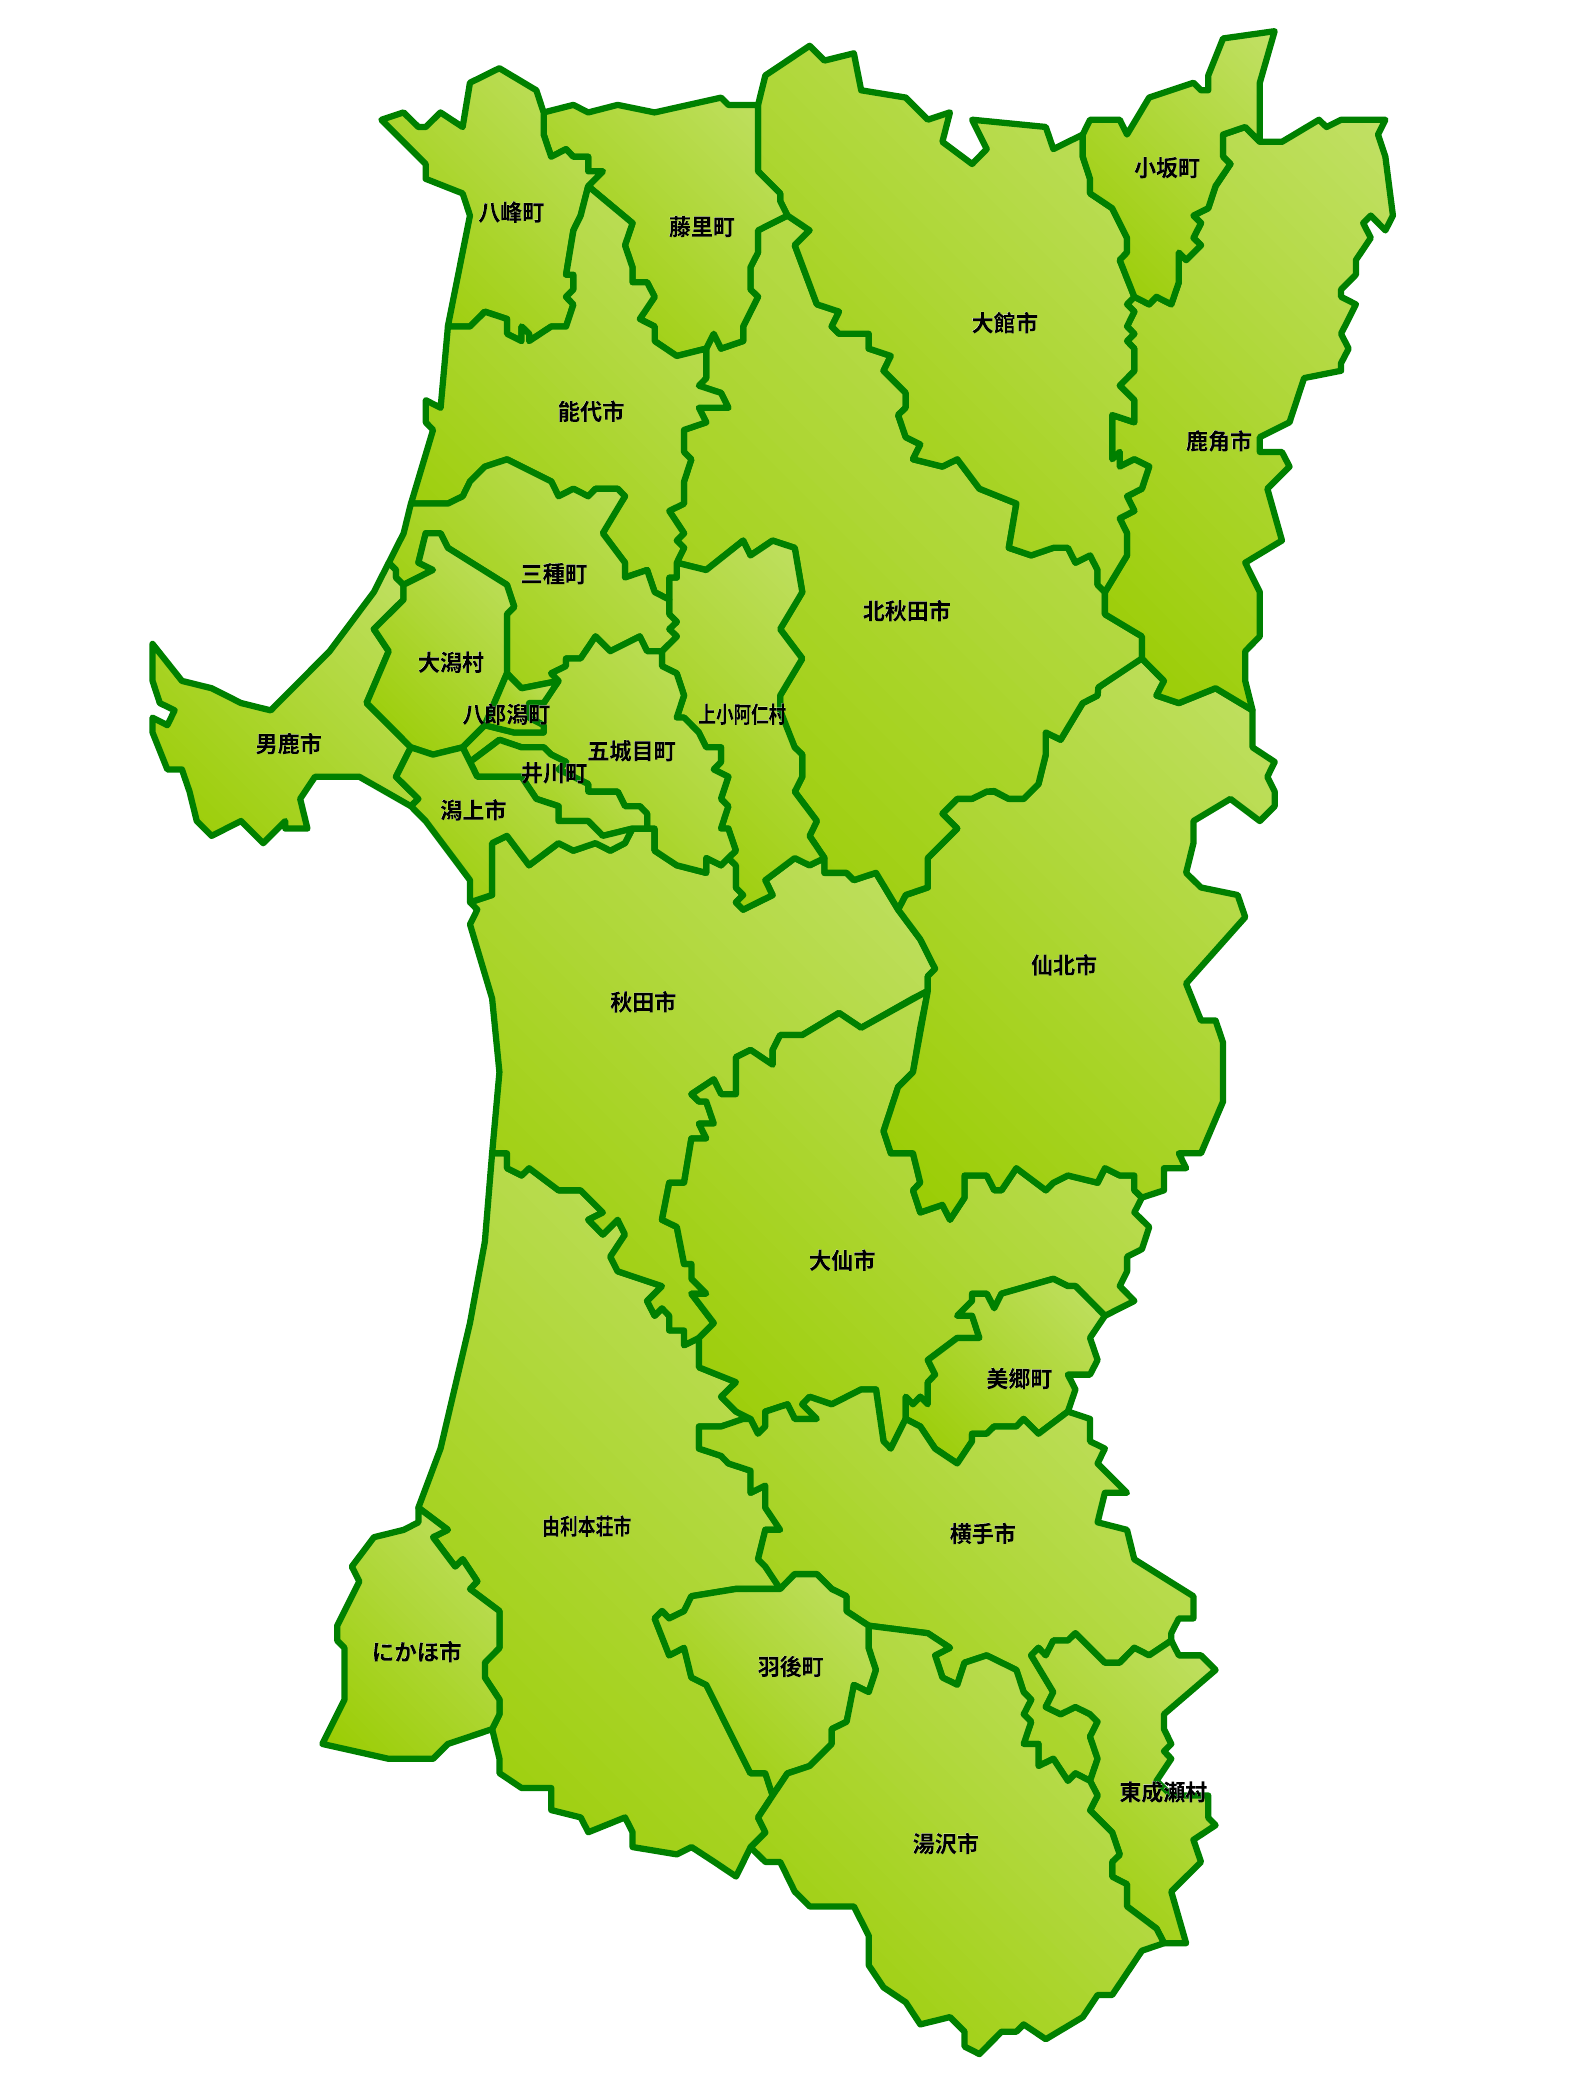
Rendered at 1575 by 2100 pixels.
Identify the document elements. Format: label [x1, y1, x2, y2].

text_box [1185, 429, 1252, 452]
text_box [986, 1367, 1052, 1390]
text_box [1134, 156, 1200, 179]
text_box [418, 650, 484, 674]
text_box [462, 702, 550, 726]
text_box [757, 1655, 824, 1678]
text_box [668, 215, 735, 238]
text_box [521, 562, 587, 585]
text_box [809, 1248, 875, 1272]
text_box [971, 311, 1038, 334]
text_box [610, 990, 676, 1013]
text_box [543, 1514, 631, 1538]
text_box [949, 1522, 1016, 1545]
text_box [698, 702, 787, 726]
text_box [558, 399, 624, 423]
text_box [862, 599, 951, 622]
text_box [152, 30, 1394, 2055]
text_box [1119, 1780, 1207, 1803]
text_box [478, 200, 544, 224]
text_box [255, 732, 322, 755]
text_box [1030, 953, 1097, 976]
text_box [521, 761, 587, 784]
text_box [440, 798, 506, 821]
text_box [912, 1832, 979, 1855]
text_box [373, 1640, 462, 1663]
text_box [588, 739, 676, 762]
